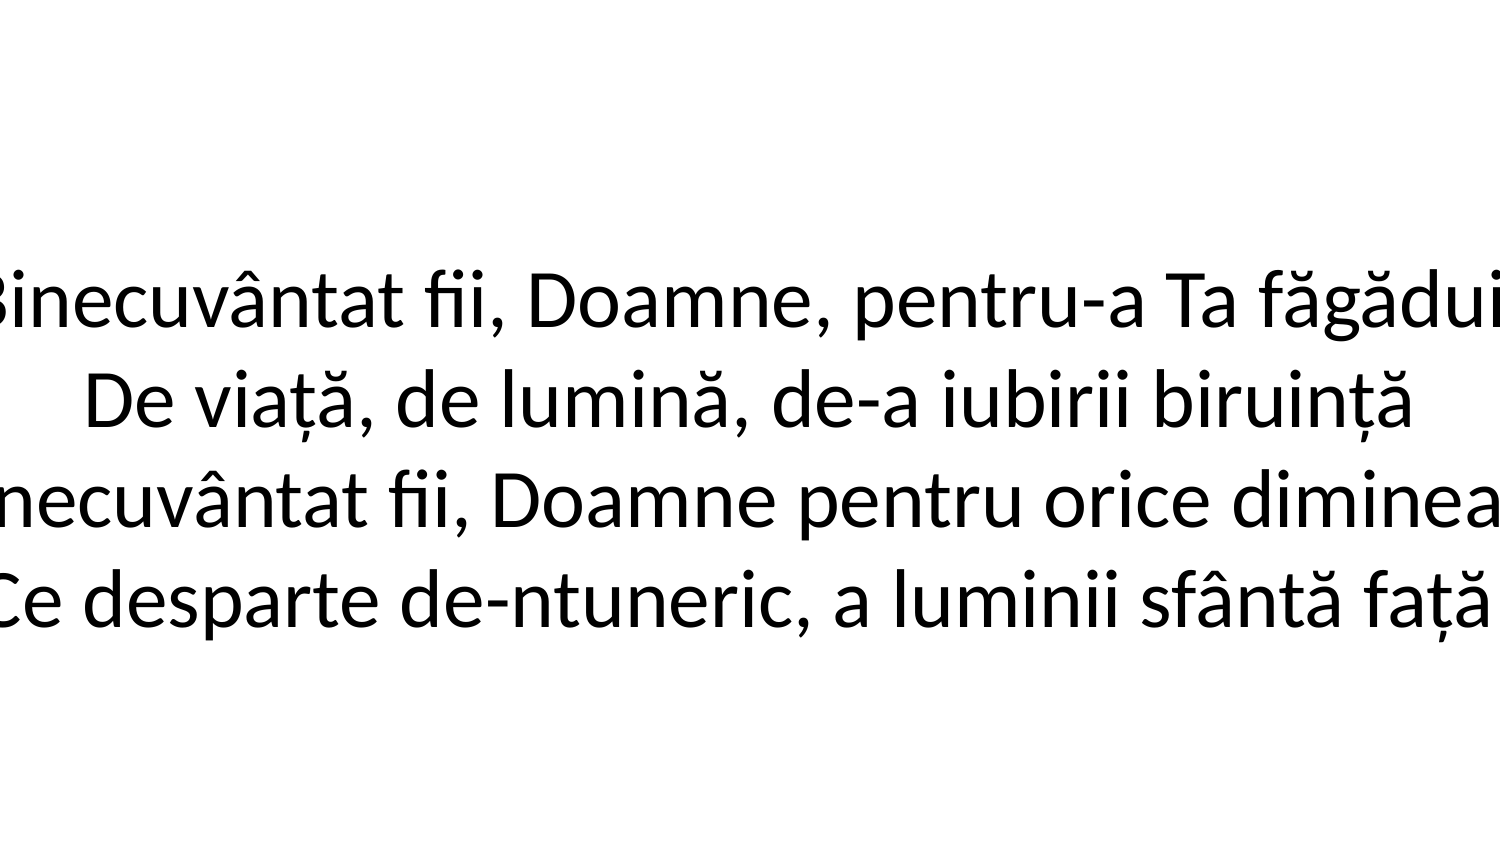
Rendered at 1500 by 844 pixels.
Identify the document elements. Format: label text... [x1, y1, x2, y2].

text_box 3. Binecuvântat fii, Doamne, pentru-a Ta făgăduință De viață, de lumină, de-a iubirii biruință Binecuvântat fii, Doamne pentru orice dimineață Ce desparte de-ntuneric, a luminii sfântă față! [0, 192, 1500, 652]
